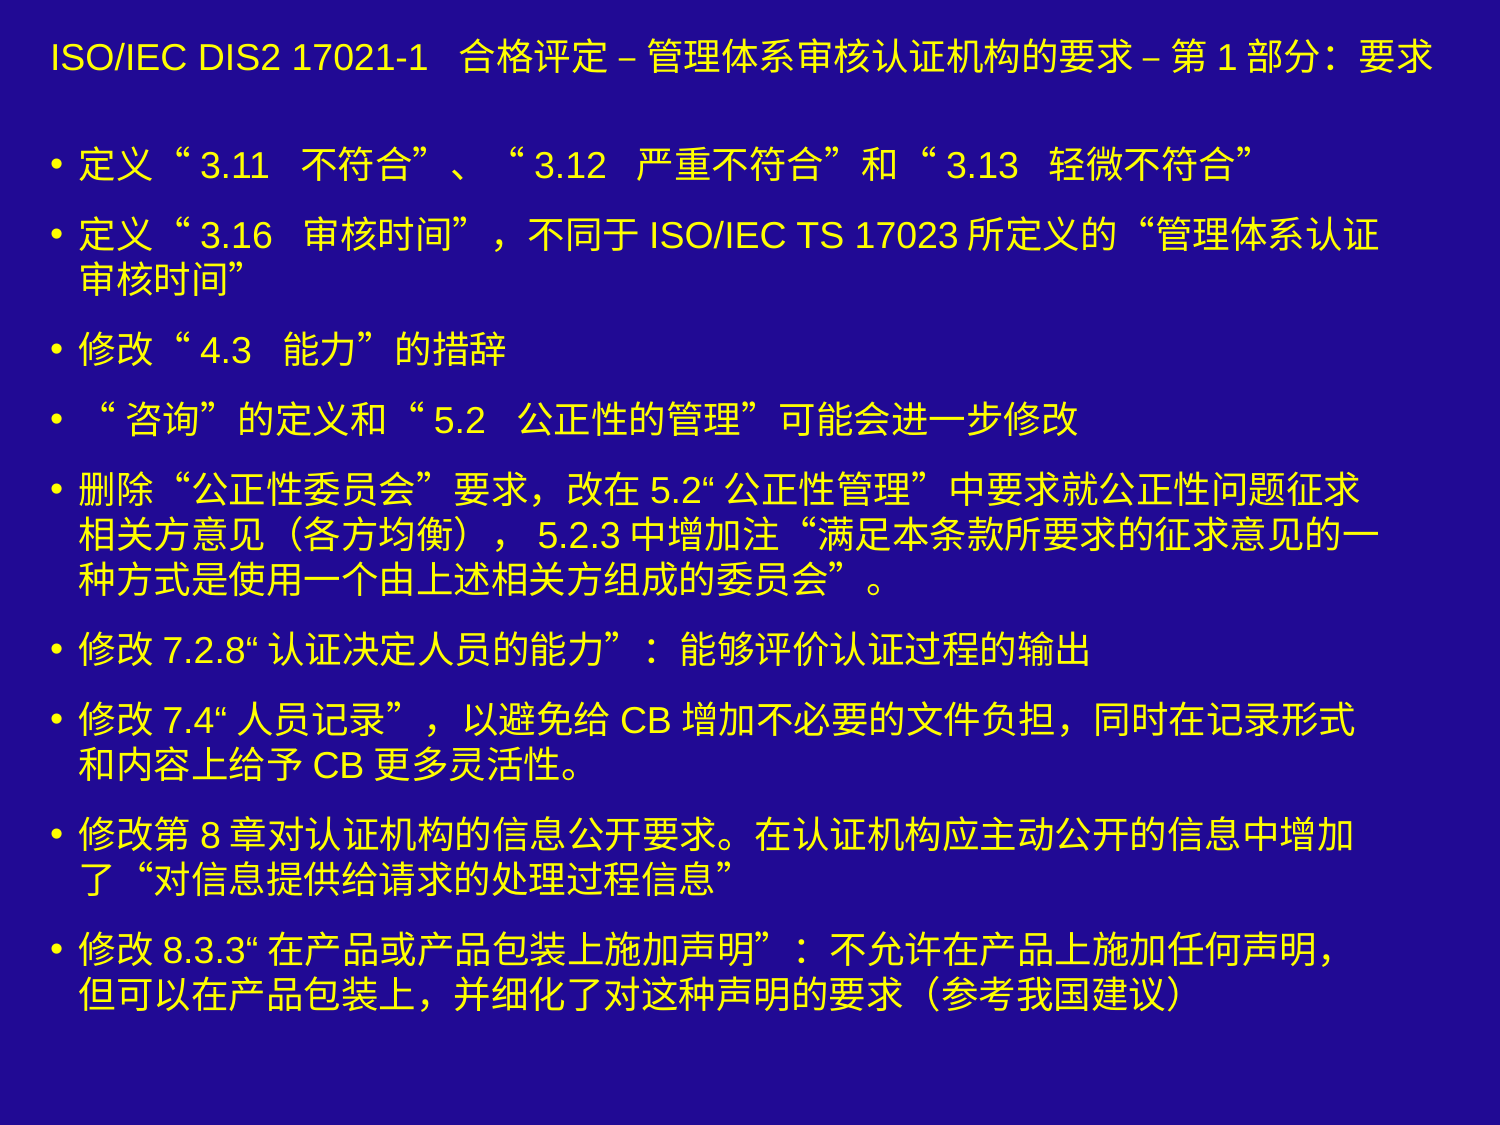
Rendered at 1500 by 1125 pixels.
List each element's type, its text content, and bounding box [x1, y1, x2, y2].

text_box 定义“3.11 不符合”、“3.12 严重不符合”和“3.13 轻微不符合” 定义“3.16 审核时间”，不同于ISO/IEC TS 17023所定义的“管理体系认证审核时间” 修改“4.3 能力”的措辞 “咨询”的定义和“5.2 公正性的管理”可能会进一步修改 删除“公正性委员会”要求，改在5.2“公正性管理”中要求就公正性问题征求相关方意见（各方均衡），5.2.3中增加注“满足本条款所要求的征求意见的一种方式是使用一个由上述相关方组成的委员会”。 修改7.2.8“认证决定人员的能力”：能够评价认证过程的输出 修改7.4“人员记录”，以避免给CB增加不必要的文件负担，同时在记录形式和内容上给予CB更多灵活性。 修改第8章对认证机构的信息公开要求。在认证机构应主动公开的信息中增加了“对信息提供给请求的处理过程信息” 修改8.3.3“在产品或产品包装上施加声明”：不允许在产品上施加任何声明，但可以在产品包装上，并细化了对这种声明的要求（参考我国建议） [35, 133, 1407, 1024]
text_box ISO/IEC DIS2 17021-1 合格评定 – 管理体系审核认证机构的要求 – 第1部分：要求 [35, 23, 1454, 78]
